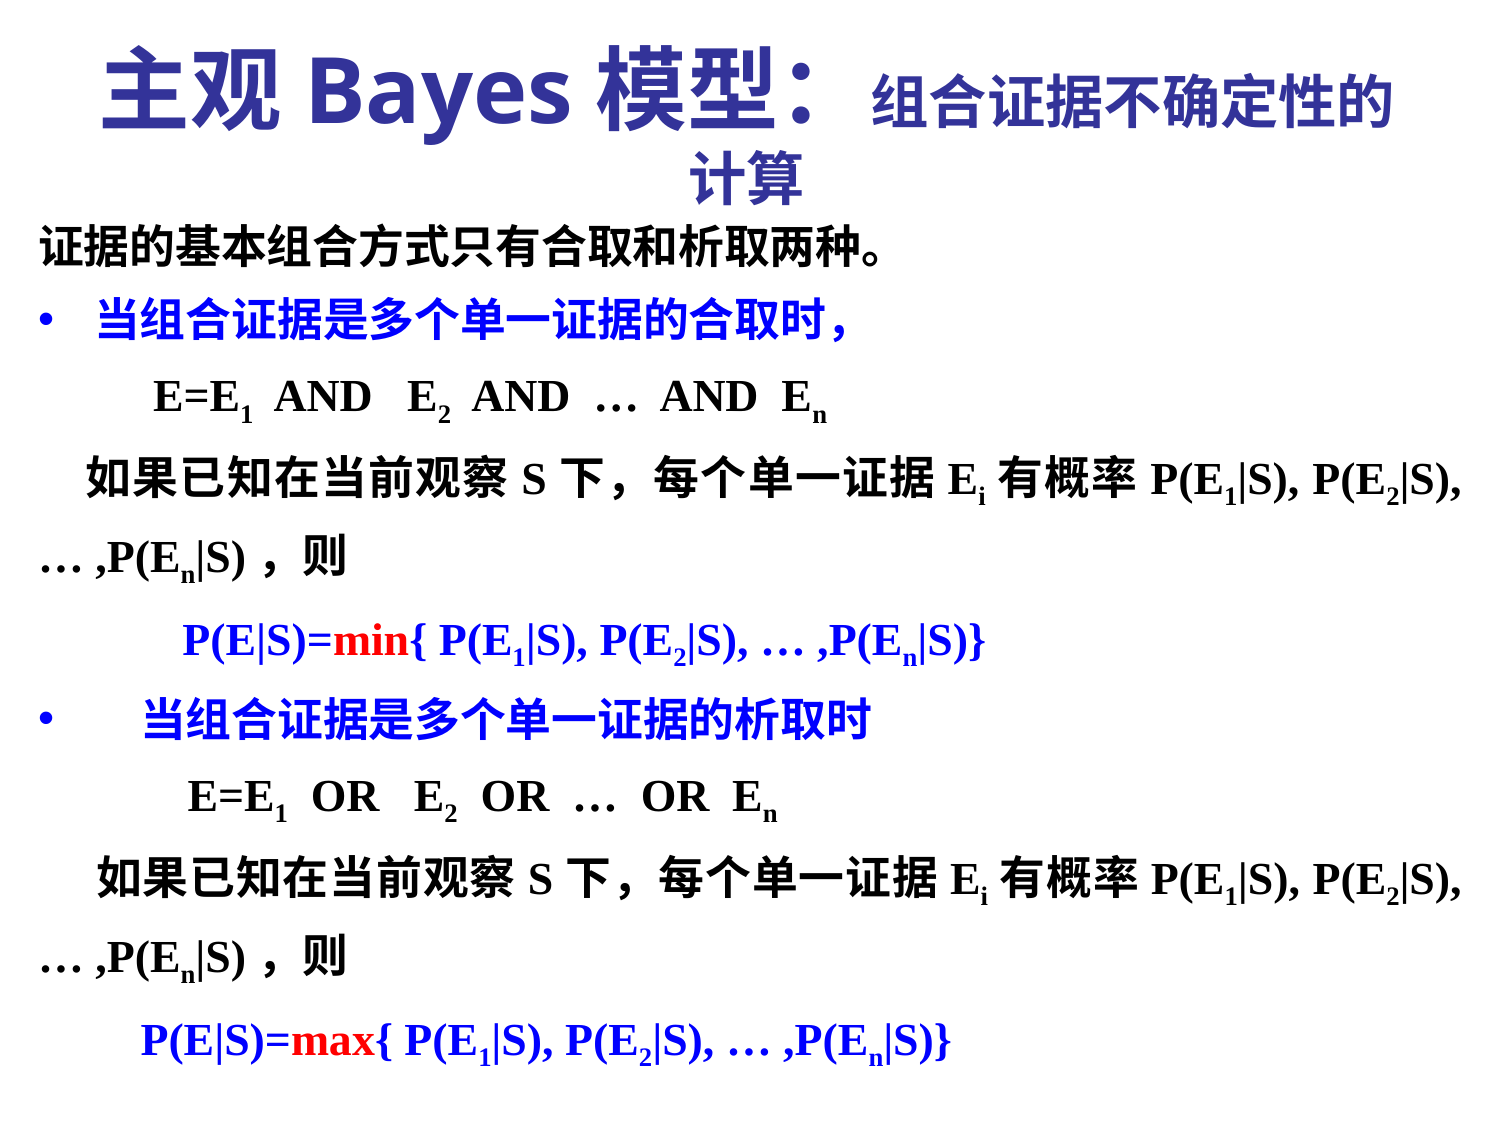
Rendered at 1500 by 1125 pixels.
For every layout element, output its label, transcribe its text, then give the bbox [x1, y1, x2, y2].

text_box 主观Bayes模型：组合证据不确定性的计算 [58, 24, 1436, 220]
text_box 证据的基本组合方式只有合取和析取两种。 当组合证据是多个单一证据的合取时， E=E1 AND E2 AND … AND En 如果已知在当前观察S下，每个单一证据Ei有概率P(E1|S), P(E2|S), … ,P(En|S)，则 P(E|S)=min{ P(E1|S), P(E2|S), … ,P(En|S)} 当组合证据是多个单一证据的析取时 E=E1 OR E2 OR … OR En 如果已知在当前观察S下，每个单一证据Ei有概率P(E1|S), P(E2|S), … ,P(En|S)，则 P(E|S)=max{ P(E1|S), P(E2|S), … ,P(En|S)} [23, 196, 1477, 1079]
